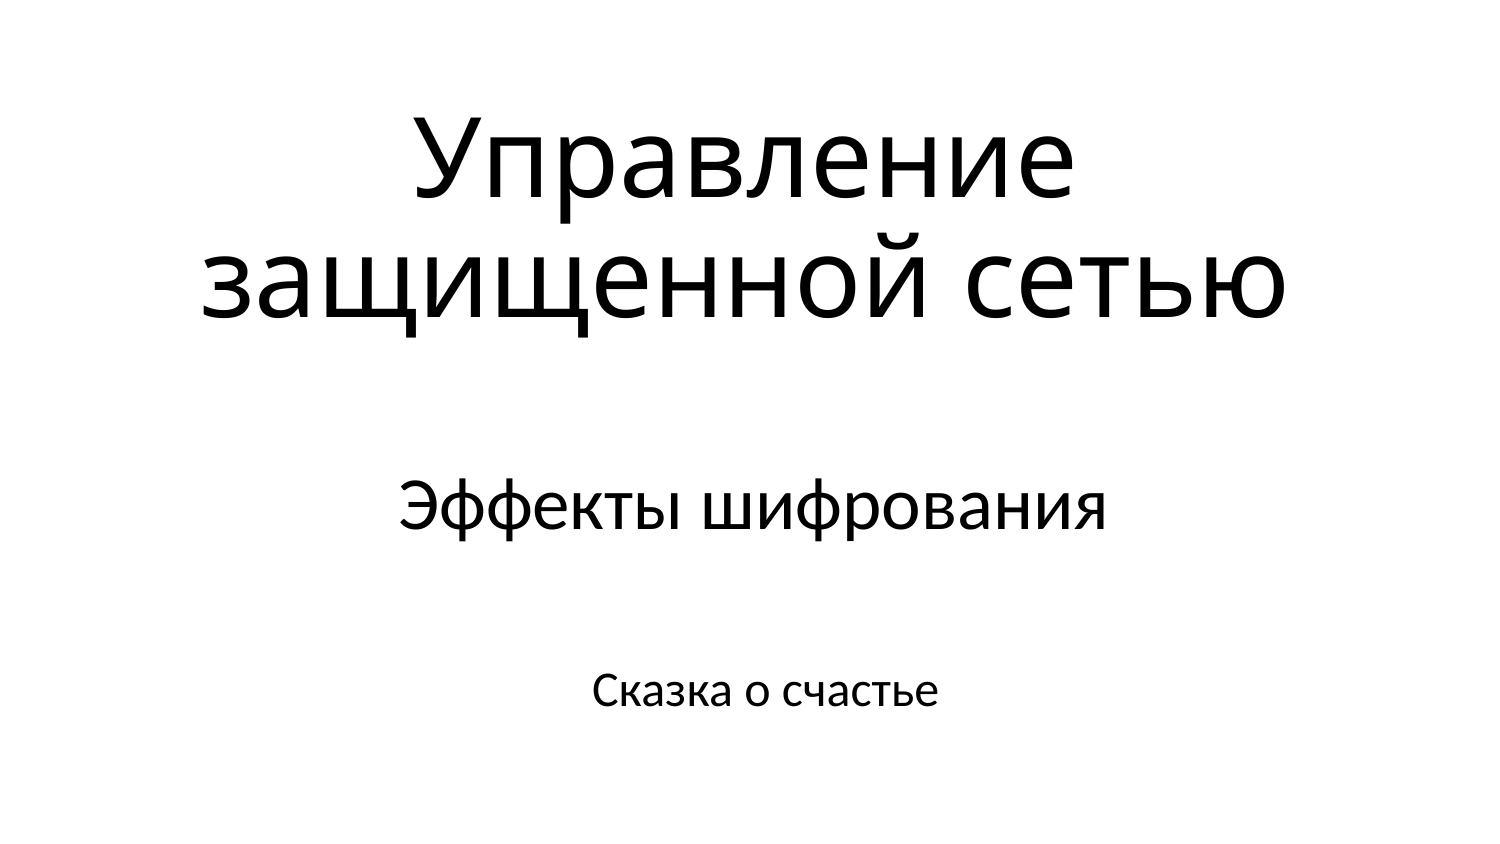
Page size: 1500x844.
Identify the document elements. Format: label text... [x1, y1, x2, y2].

text_box Сказка о счастье [194, 634, 1320, 752]
title Управление защищенной сетью [183, 55, 1308, 350]
subtitle Эффекты шифрования [183, 457, 1308, 575]
